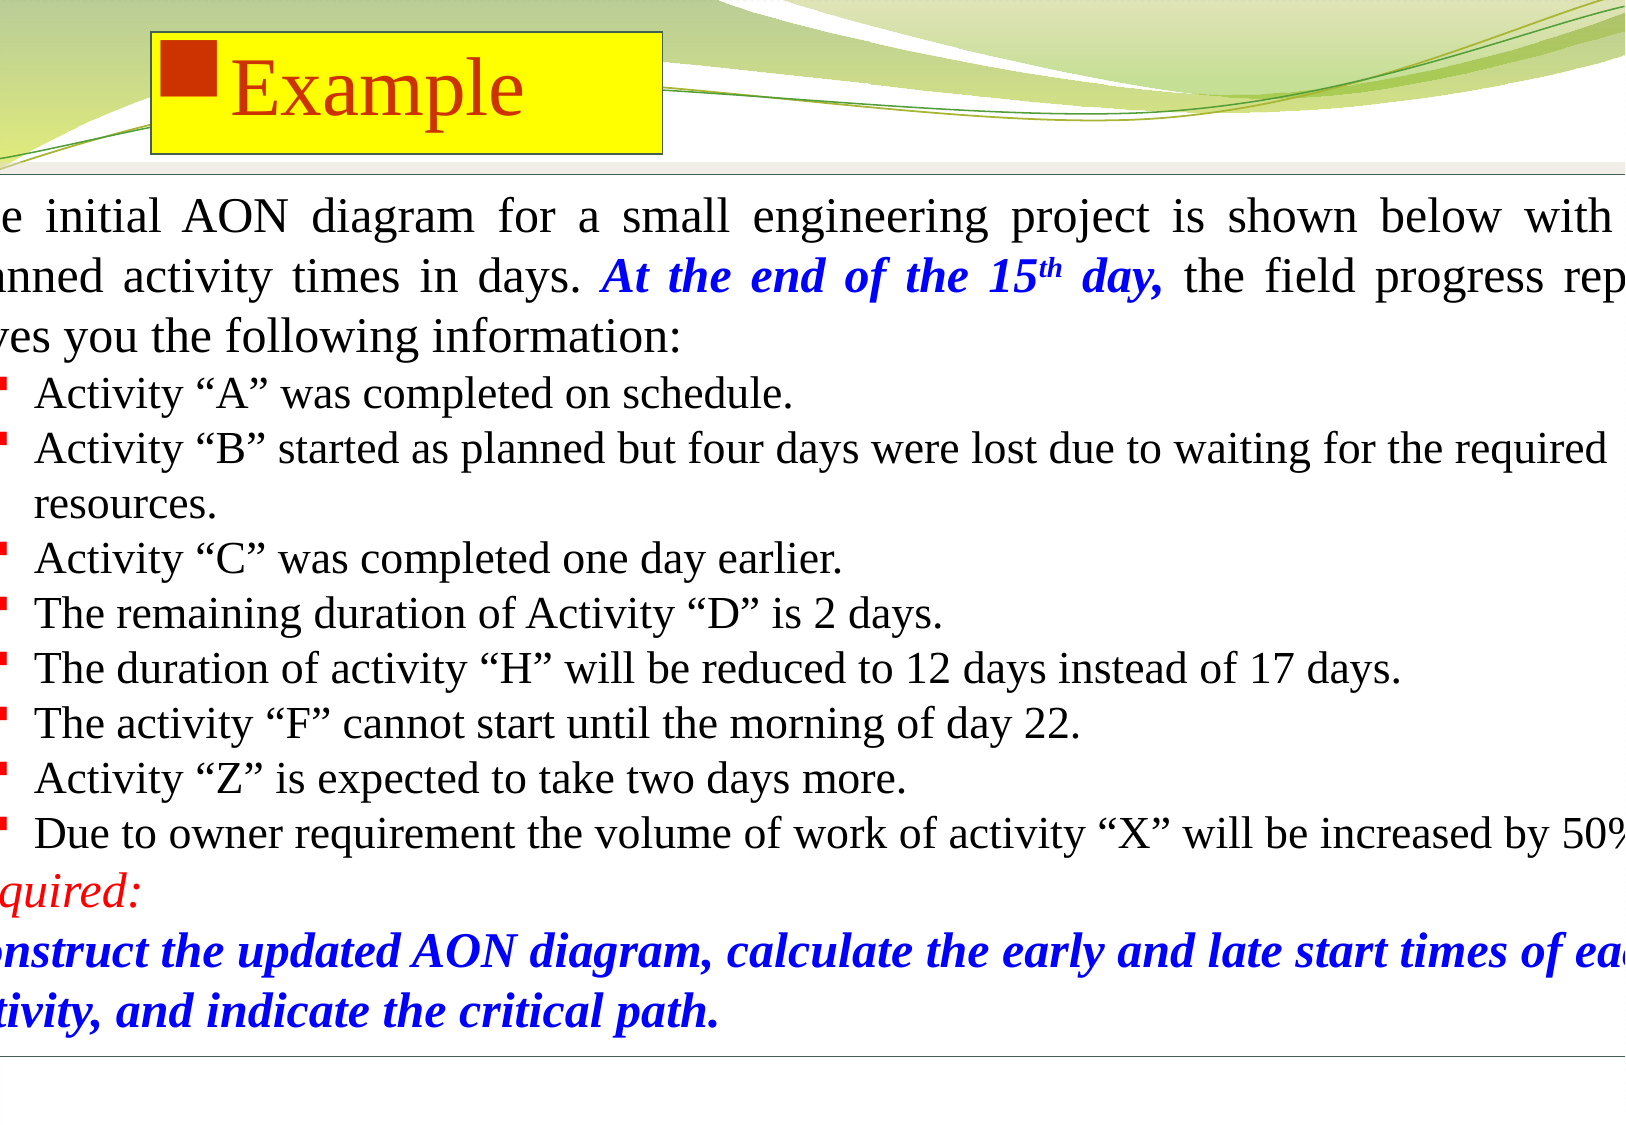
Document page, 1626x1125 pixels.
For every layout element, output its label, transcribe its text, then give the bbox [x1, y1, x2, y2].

list The initial AON diagram for a small engineering project is shown below with its planned activity times in days. At the end of the 15th day, the field progress report gives you the following information: Activity “A” was completed on schedule. Activity “B” started as planned but four days were lost due to waiting for the required resources. Activity “C” was completed one day earlier. The remaining duration of Activity “D” is 2 days. The duration of activity “H” will be reduced to 12 days instead of 17 days. The activity “F” cannot start until the morning of day 22. Activity “Z” is expected to take two days more. Due to owner requirement the volume of work of activity “X” will be increased by 50%. Required: Construct the updated AON diagram, calculate the early and late start times of each activity, and indicate the critical path. [0, 174, 1625, 1057]
text_box Example [150, 31, 663, 155]
